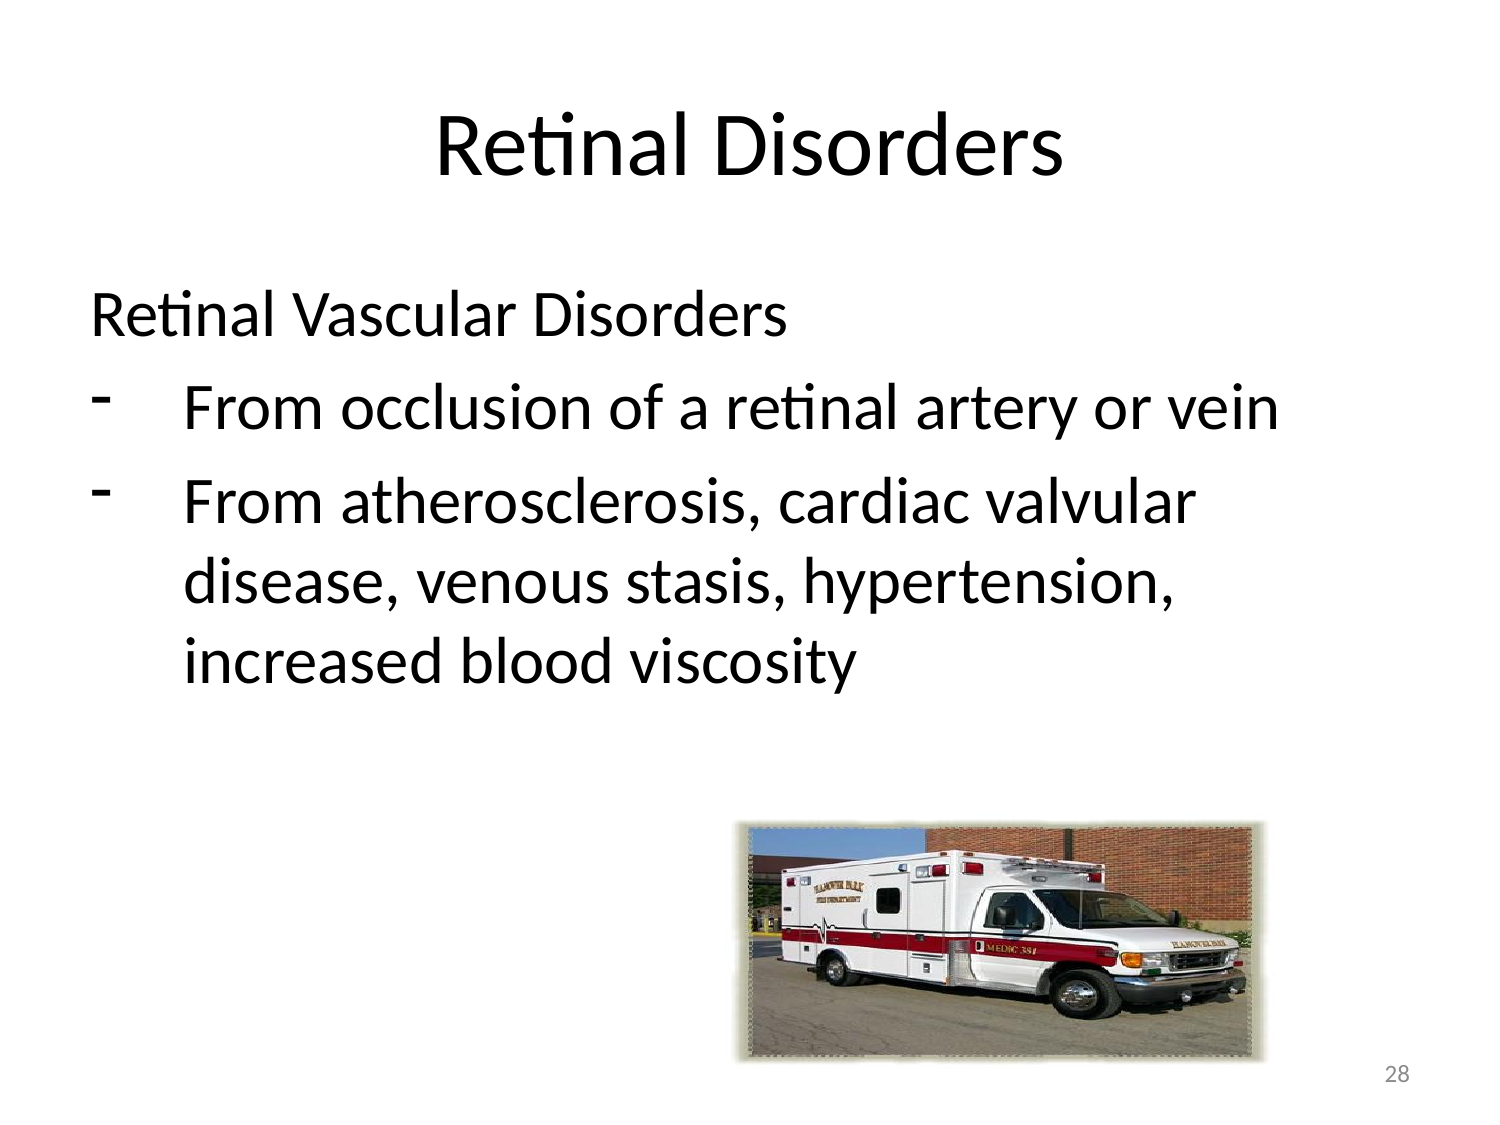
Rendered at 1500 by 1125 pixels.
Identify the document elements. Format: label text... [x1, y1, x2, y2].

slide_number 28 [1074, 1042, 1425, 1103]
picture [724, 812, 1276, 1072]
list Retinal Vascular Disorders From occlusion of a retinal artery or vein From atherosclerosis, cardiac valvular disease, venous stasis, hypertension, increased blood viscosity [75, 262, 1425, 1005]
title Retinal Disorders [75, 45, 1425, 233]
